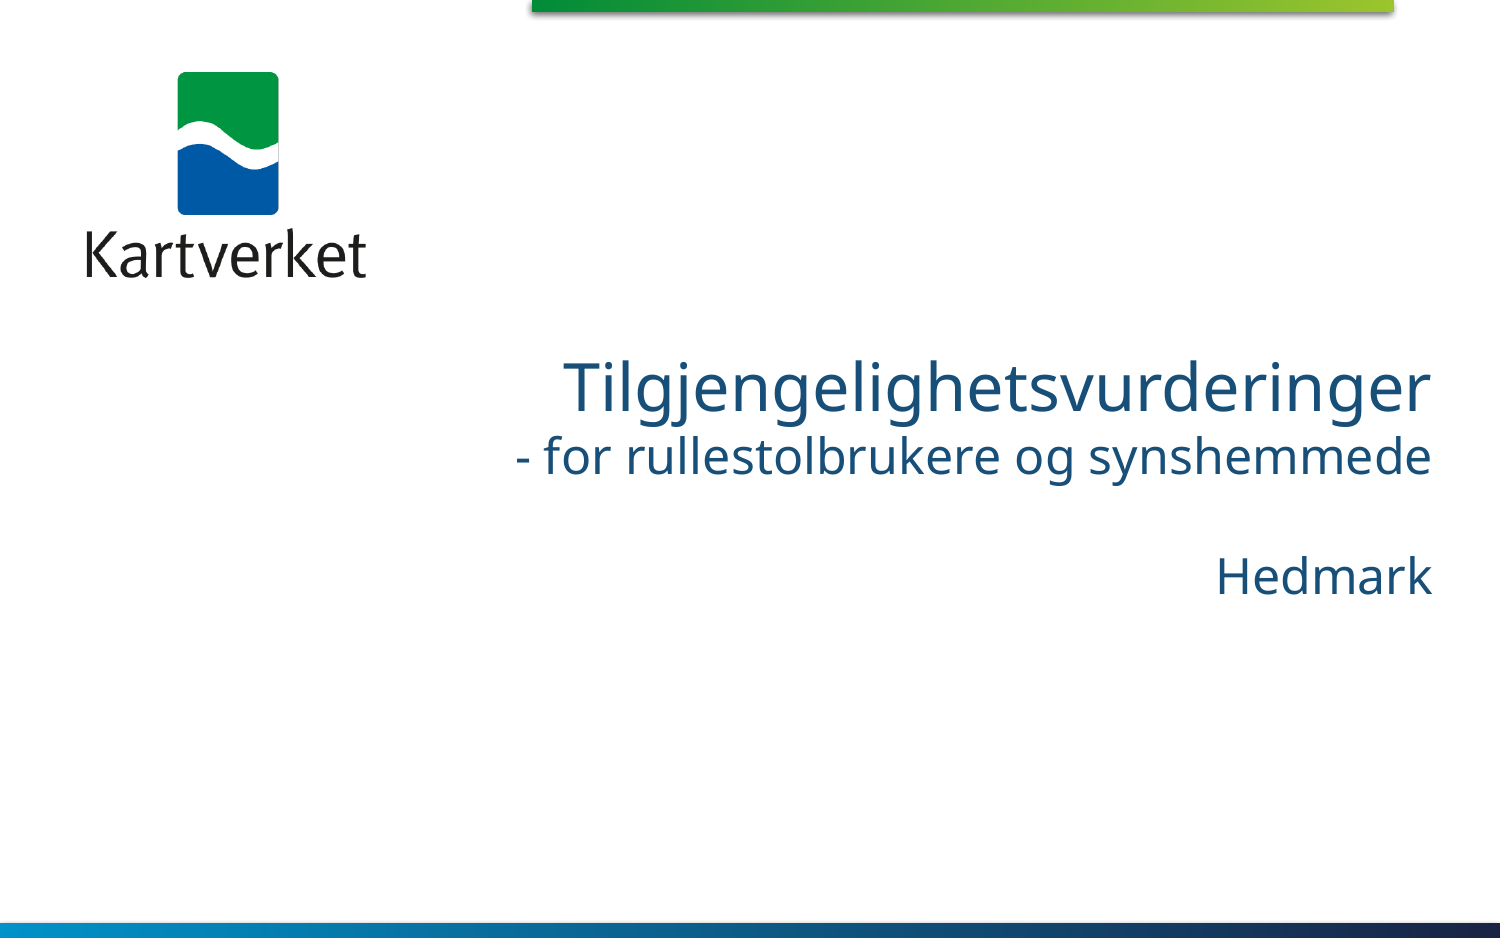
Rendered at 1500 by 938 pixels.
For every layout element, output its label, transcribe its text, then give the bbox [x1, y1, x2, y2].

text_box Tilgjengelighetsvurderinger - for rullestolbrukere og synshemmede Hedmark [66, 337, 1449, 613]
